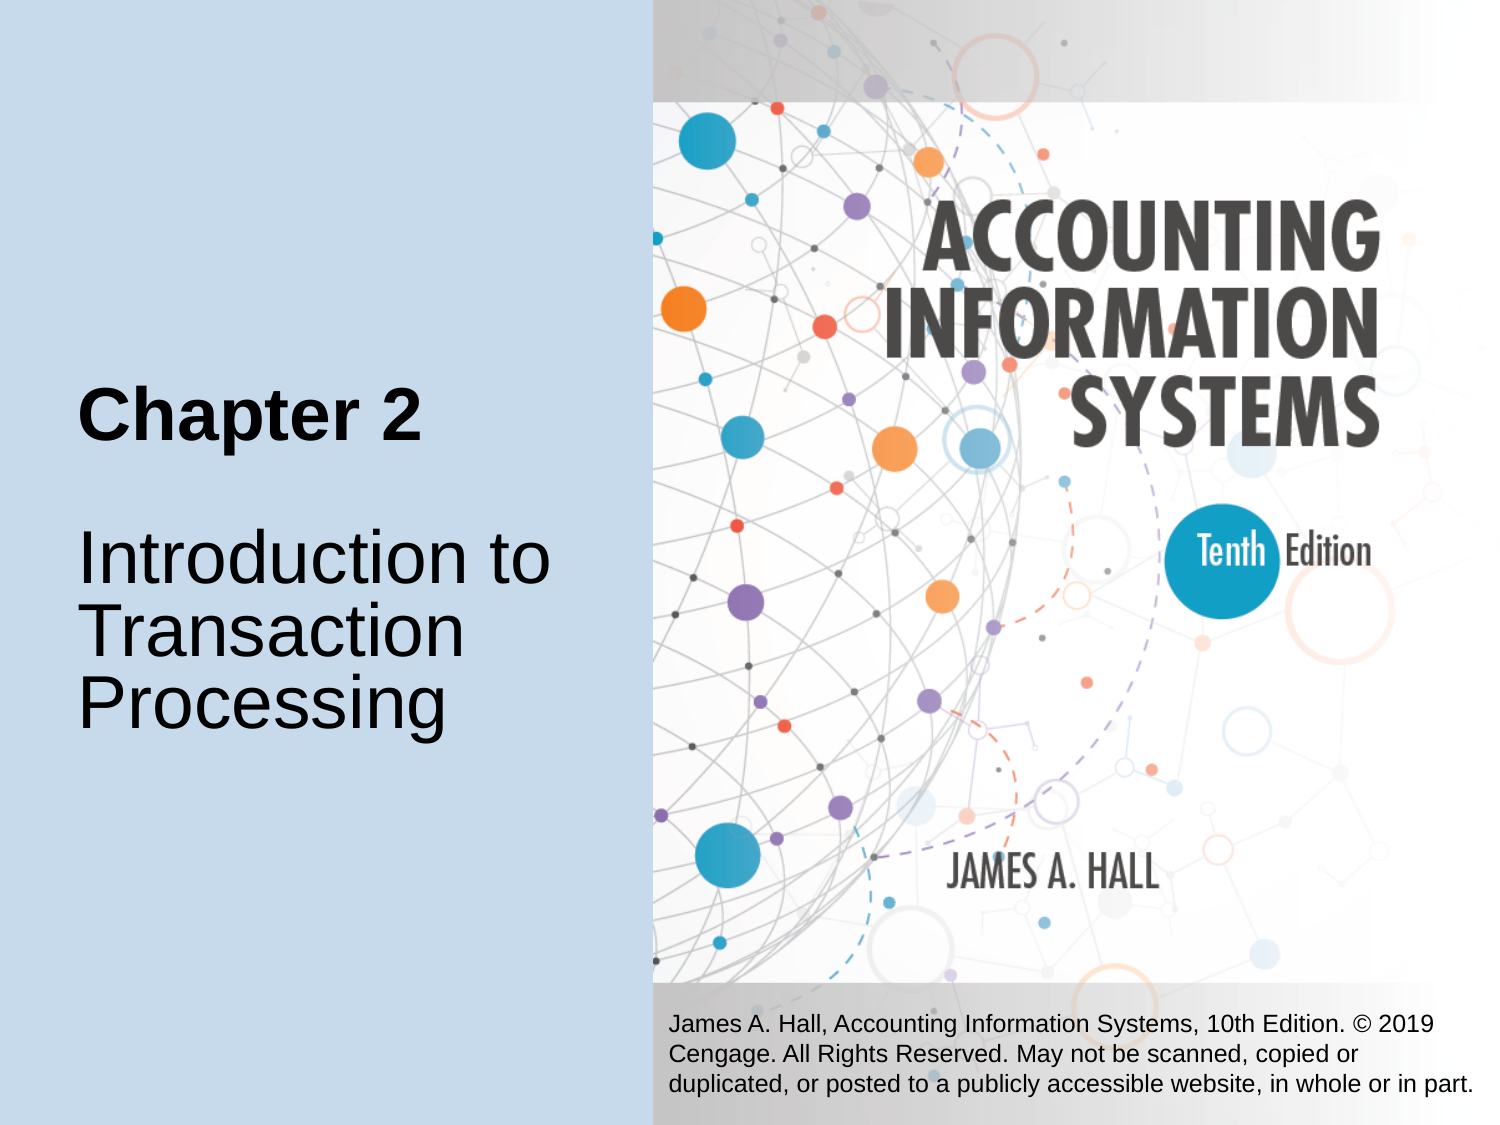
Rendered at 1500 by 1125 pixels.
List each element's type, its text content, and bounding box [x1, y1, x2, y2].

picture [653, 0, 1500, 1125]
title Chapter 2 Introduction to Transaction Processing [62, 174, 588, 950]
